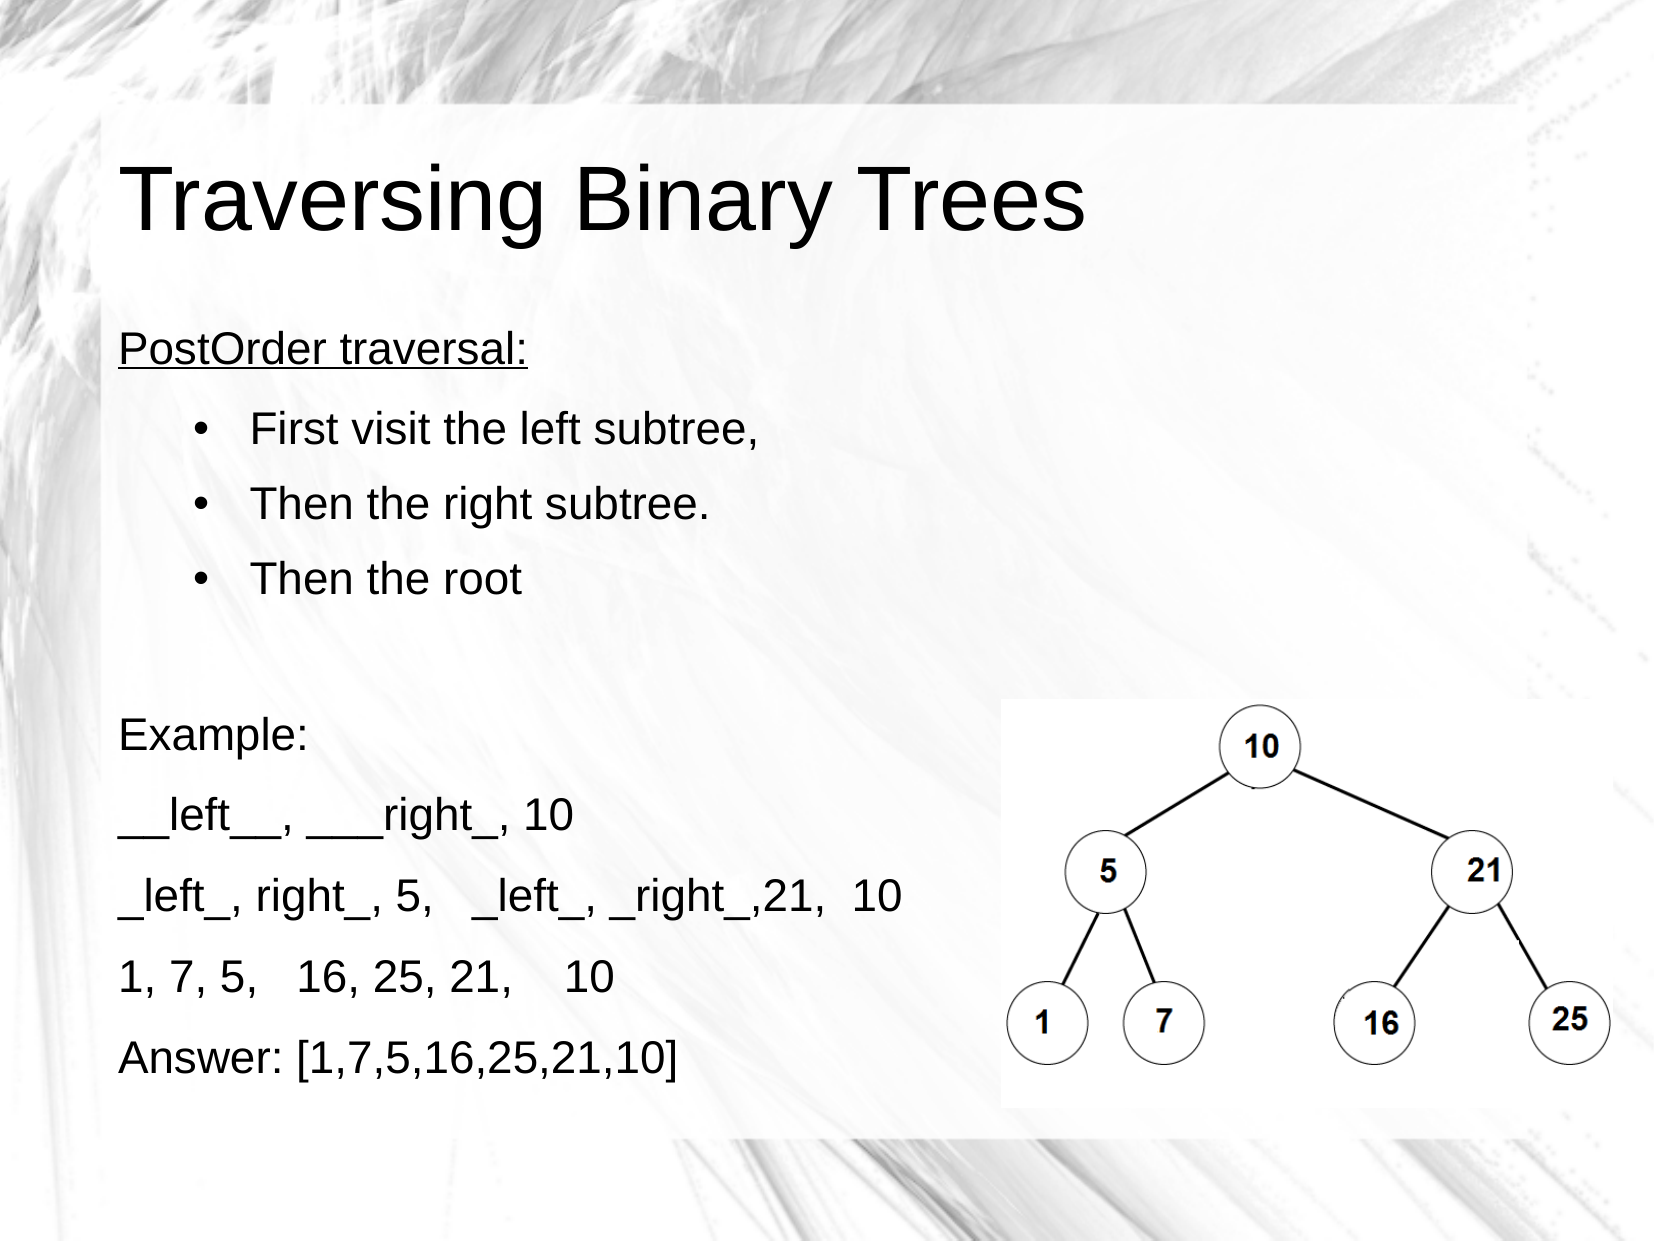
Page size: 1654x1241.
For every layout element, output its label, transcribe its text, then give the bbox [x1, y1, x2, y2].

picture [0, 0, 1654, 1241]
list PostOrder traversal: First visit the left subtree, Then the right subtree. Then the root Example: __left__, ___right_, 10 _left_, right_, 5, _left_, _right_,21, 10 1, 7, 5, 16, 25, 21, 10 Answer: [1,7,5,16,25,21,10] [118, 319, 1571, 1109]
title Traversing Binary Trees [118, 93, 1506, 299]
